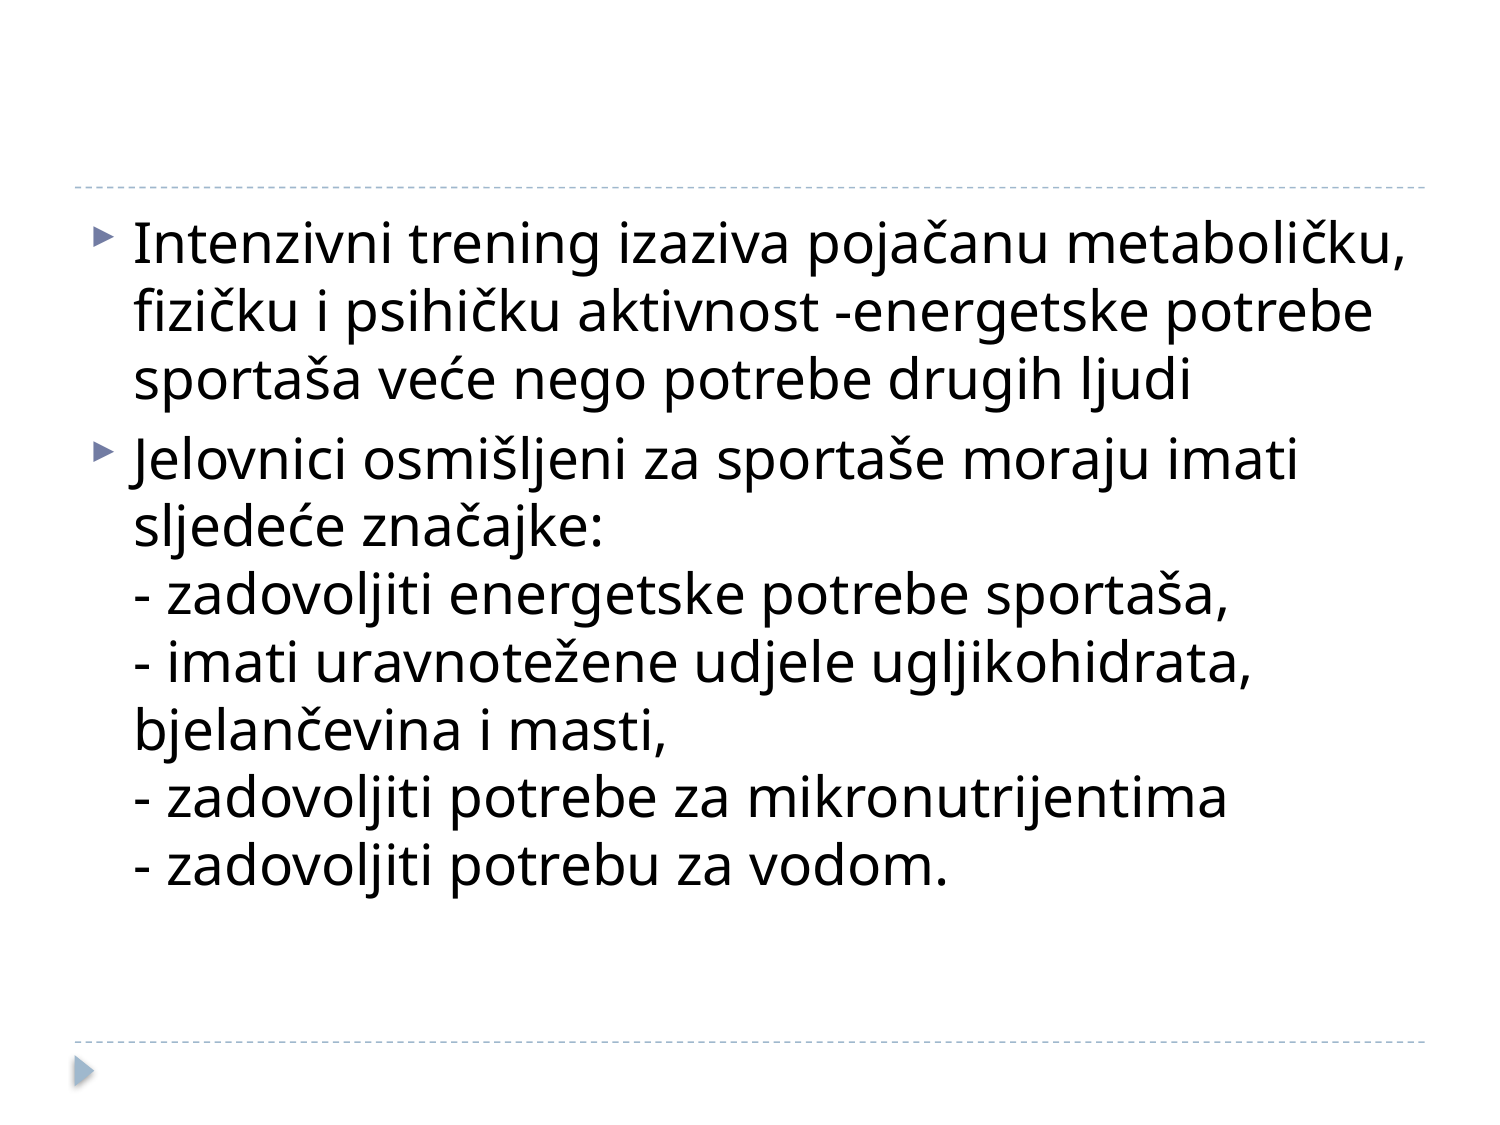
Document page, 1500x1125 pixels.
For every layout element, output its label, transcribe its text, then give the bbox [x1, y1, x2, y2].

list Intenzivni trening izaziva pojačanu metaboličku, fizičku i psihičku aktivnost -energetske potrebe sportaša veće nego potrebe drugih ljudi Jelovnici osmišljeni za sportaše moraju imati sljedeće značajke: - zadovoljiti energetske potrebe sportaša, - imati uravnotežene udjele ugljikohidrata, bjelančevina i masti, - zadovoljiti potrebe za mikronutrijentima - zadovoljiti potrebu za vodom. [75, 200, 1425, 1010]
